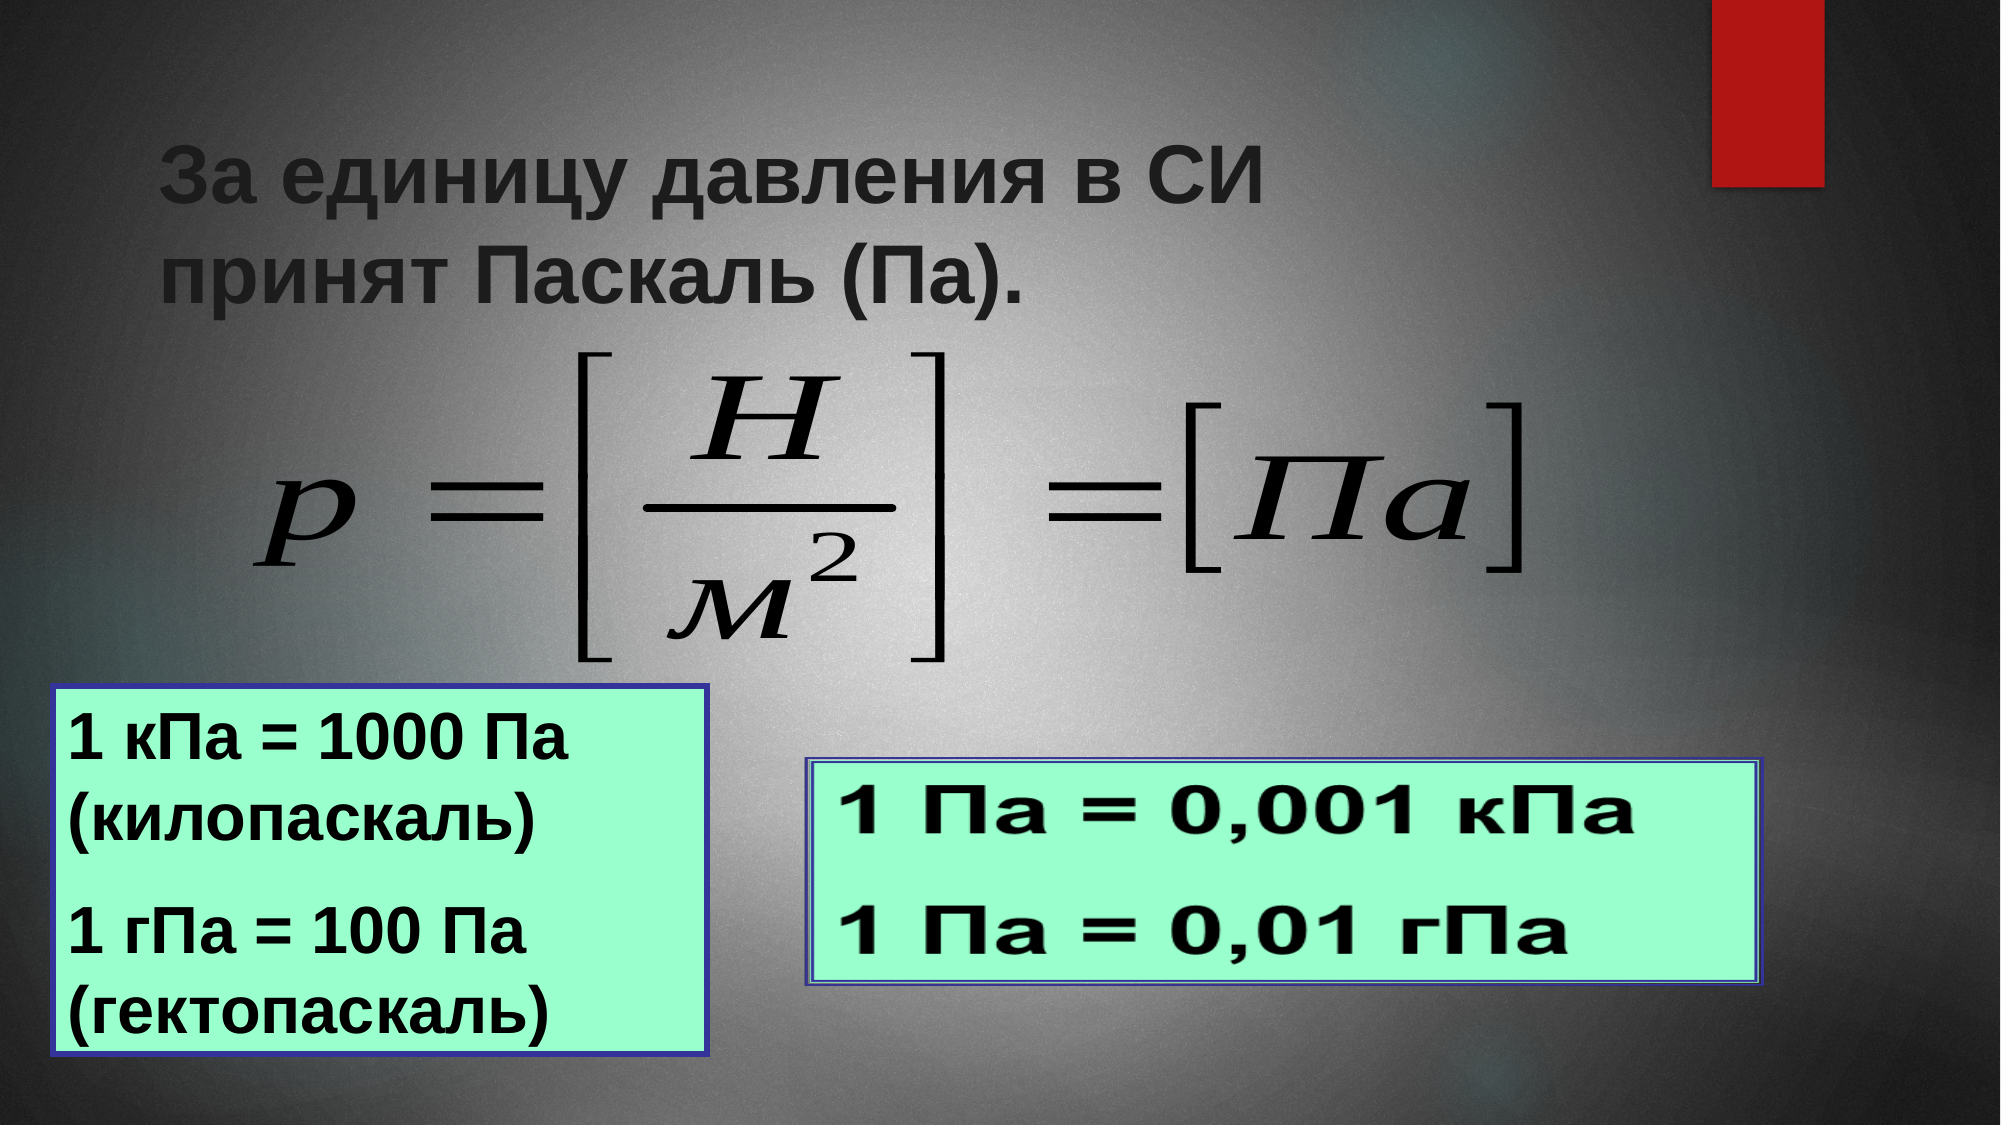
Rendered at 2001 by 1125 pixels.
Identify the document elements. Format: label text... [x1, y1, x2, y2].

picture [0, 0, 2001, 1125]
text_box 1 кПа = 1000 Па (килопаскаль) 1 гПа = 100 Па (гектопаскаль) [53, 686, 708, 1054]
text_box За единицу давления в СИ принят Паскаль (Па). [143, 112, 1500, 328]
